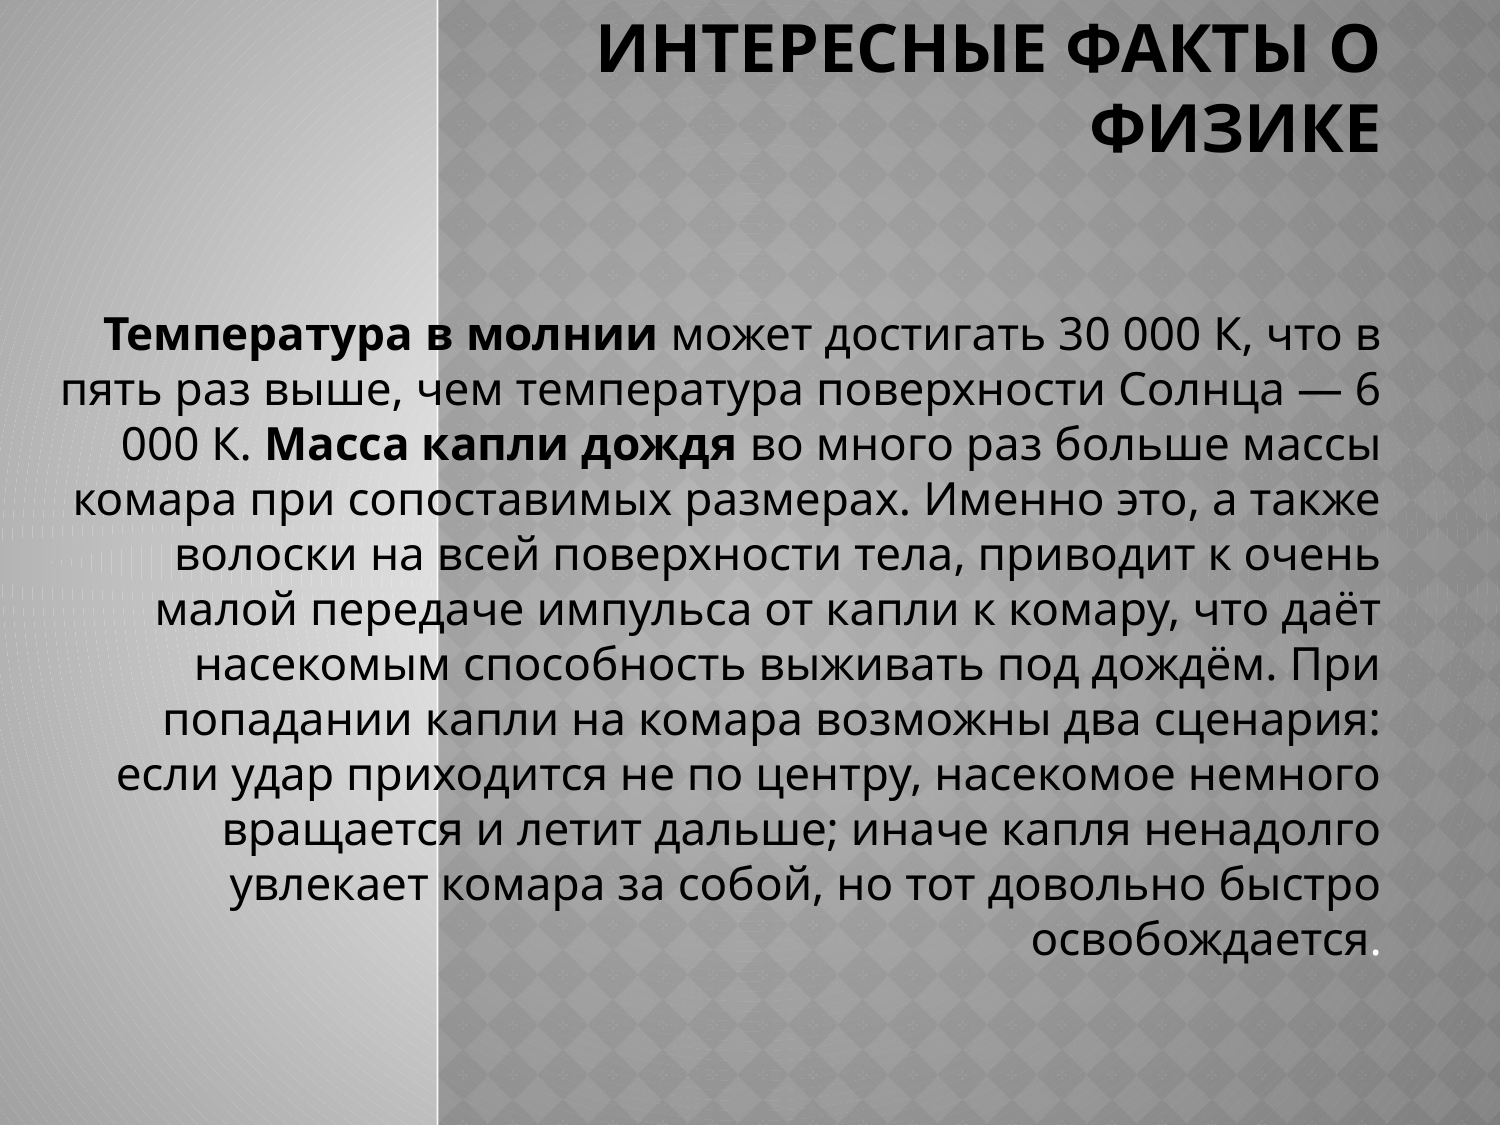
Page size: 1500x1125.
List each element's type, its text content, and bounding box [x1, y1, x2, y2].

subtitle Температура в молнии может достигать 30 000 К, что в пять раз выше, чем температура поверхности Солнца — 6 000 К. Масса капли дождя во много раз больше массы комара при сопоставимых размерах. Именно это, а также волоски на всей поверхности тела, приводит к очень малой передаче импульса от капли к комару, что даёт насекомым способность выживать под дождём. При попадании капли на комара возможны два сценария: если удар приходится не по центру, насекомое немного вращается и летит дальше; иначе капля ненадолго увлекает комара за собой, но тот довольно быстро освобождается. [46, 304, 1390, 1043]
title Интересные факты о физике [552, 87, 1390, 247]
